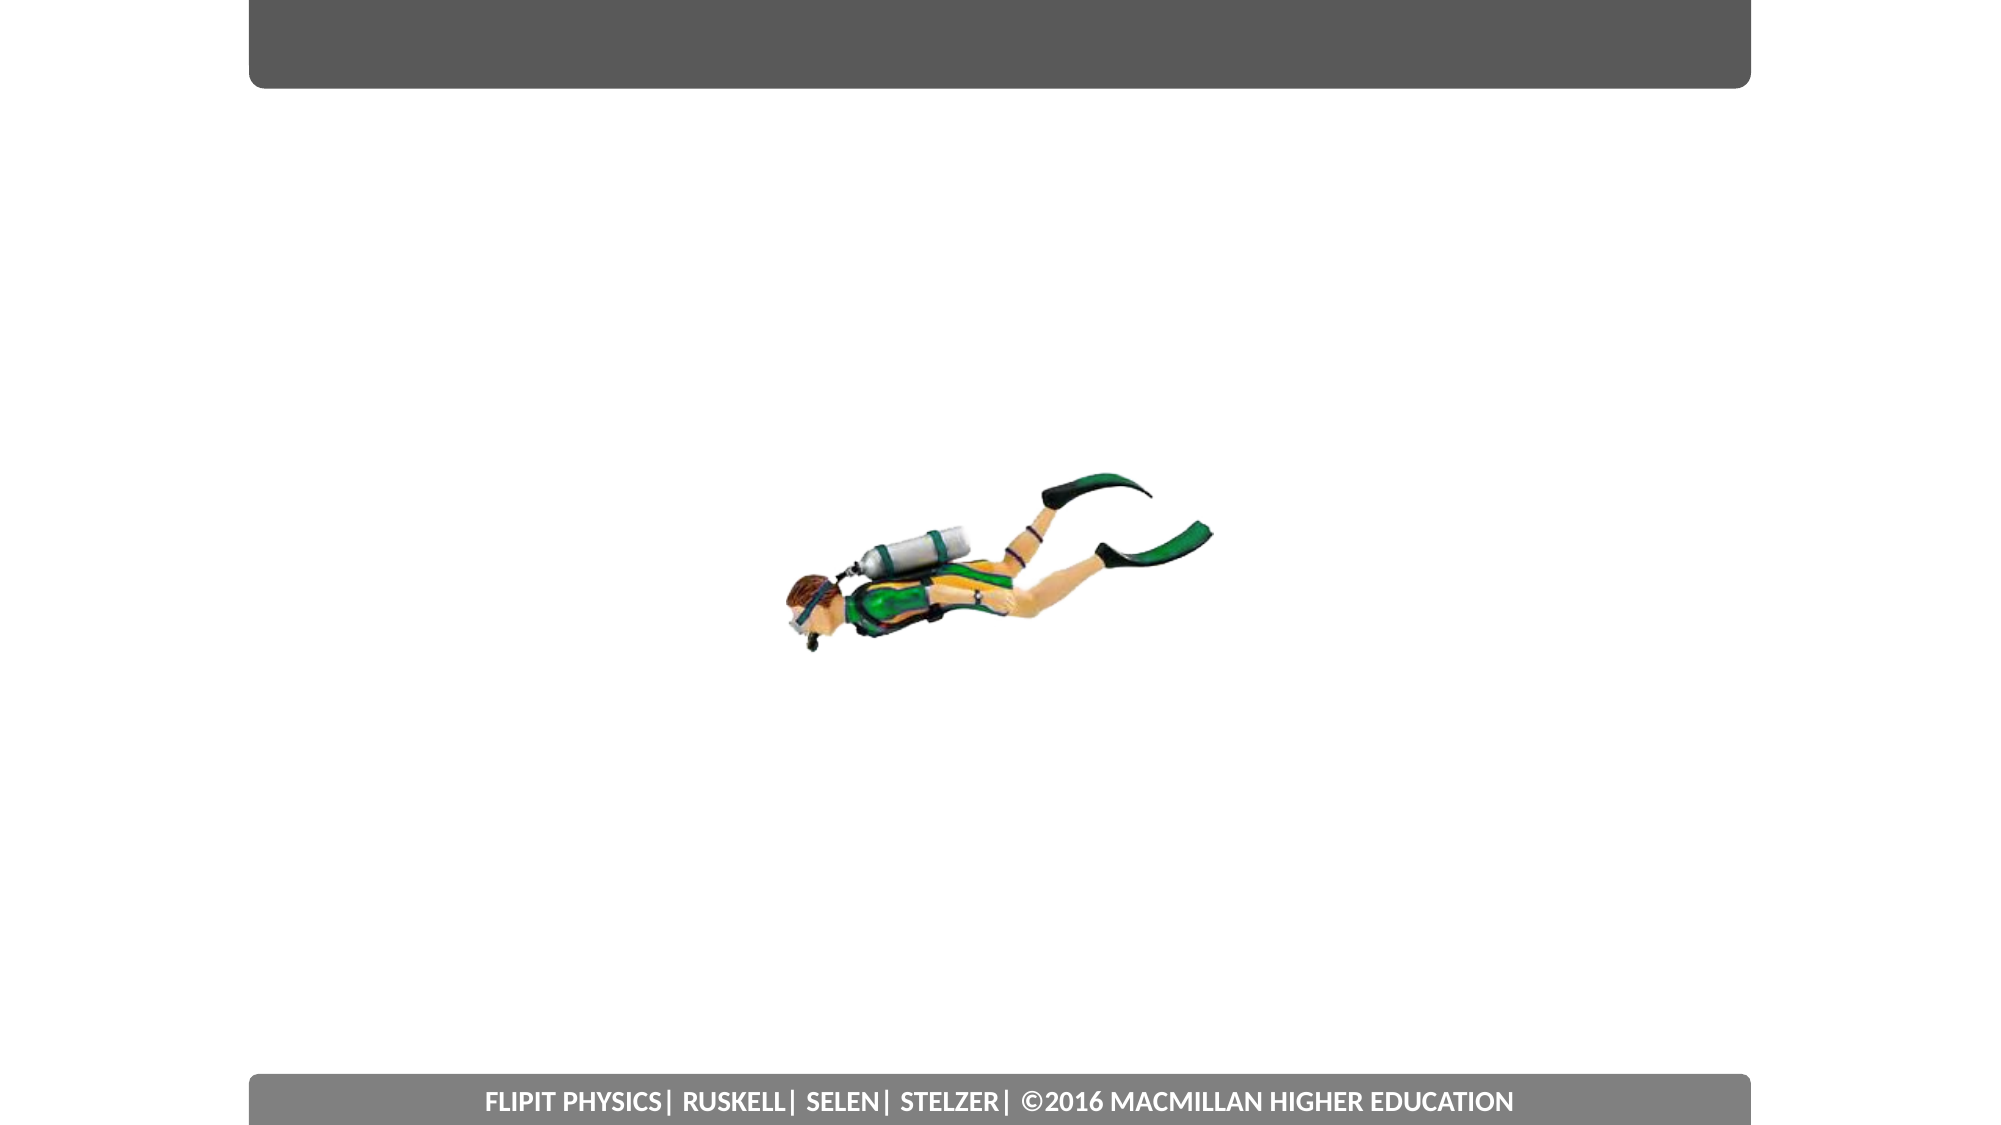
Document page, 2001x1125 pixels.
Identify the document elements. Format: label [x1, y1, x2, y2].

picture [786, 470, 1214, 654]
text_box [249, 1074, 1750, 1125]
text_box [248, 0, 1752, 89]
